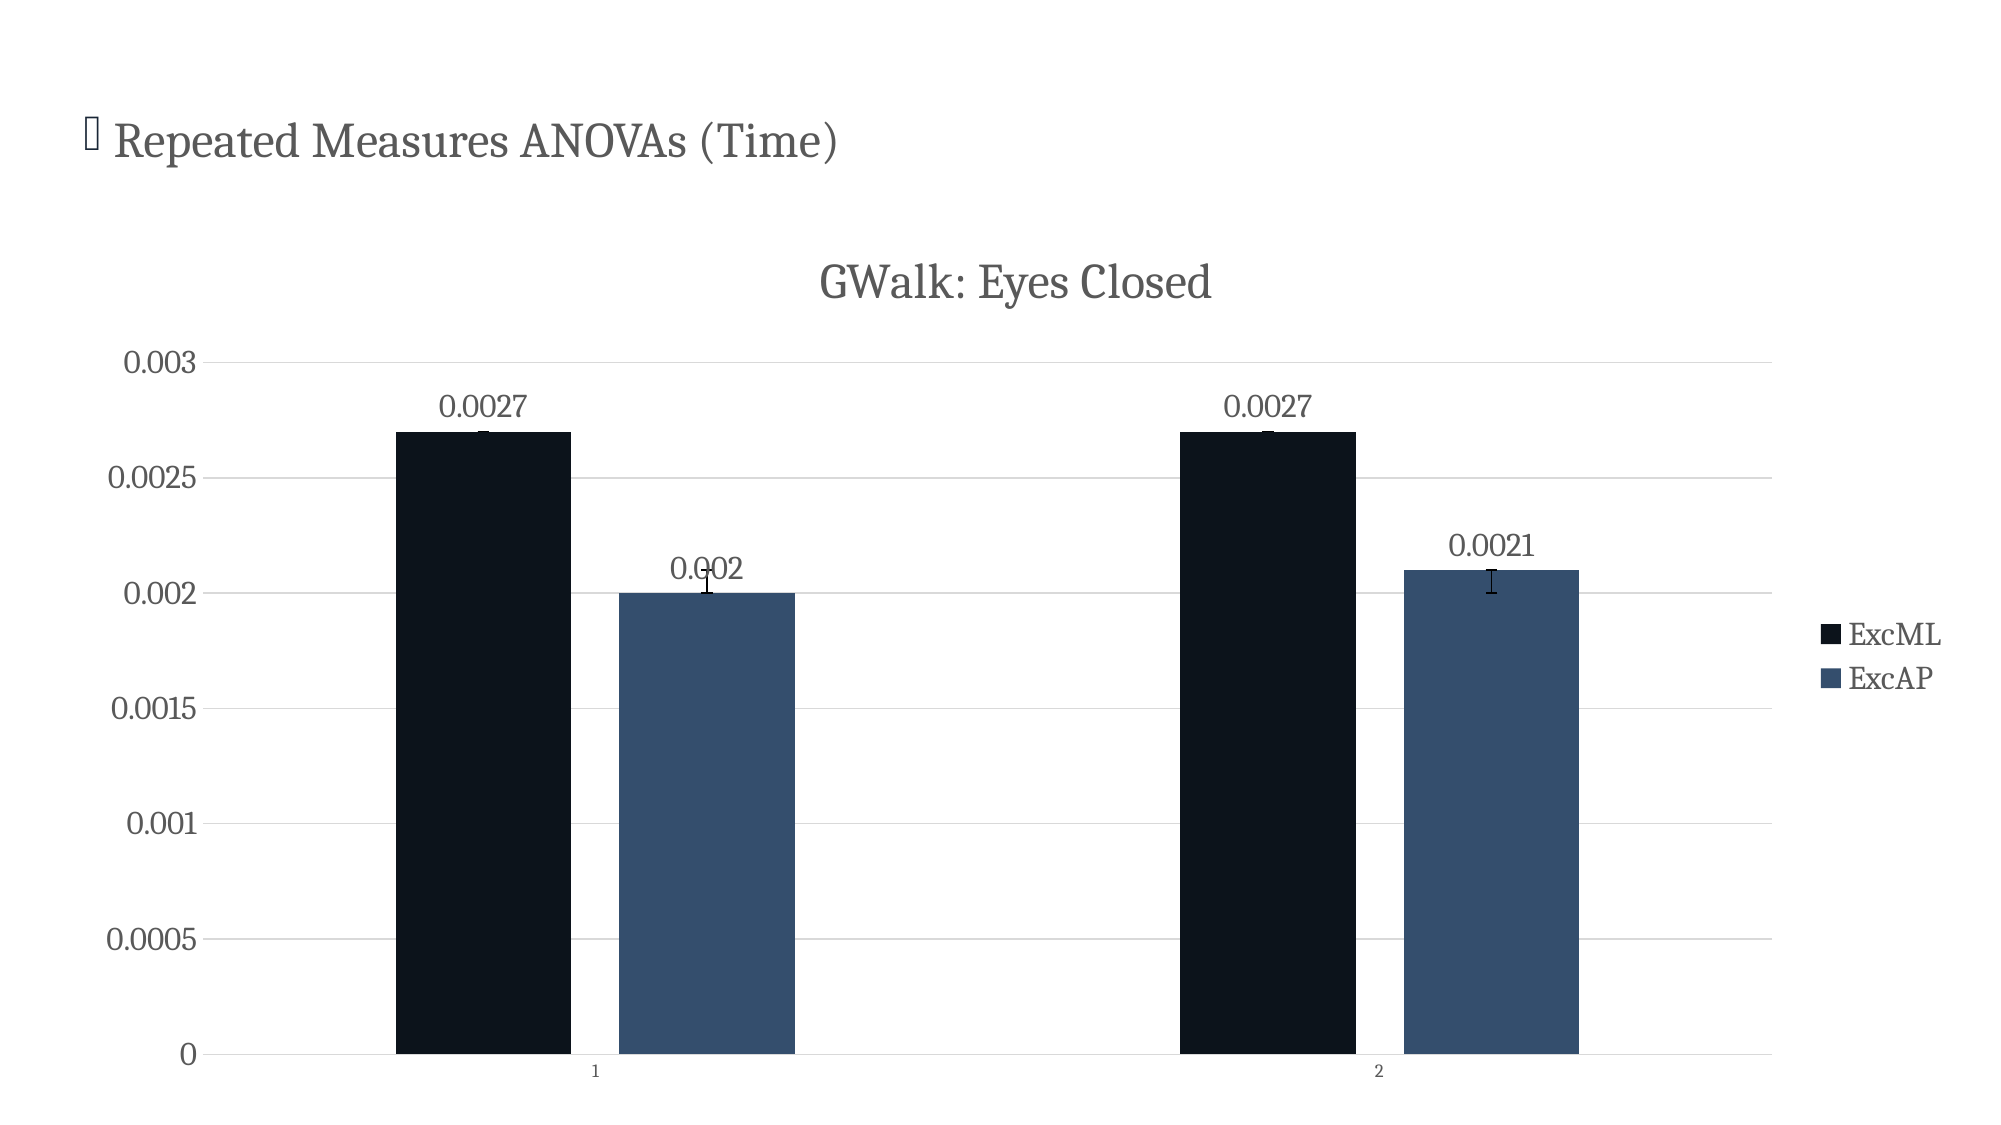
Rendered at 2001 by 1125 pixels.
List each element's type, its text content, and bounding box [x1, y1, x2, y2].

chart [68, 212, 1966, 1101]
list Repeated Measures ANOVAs (Time) [68, 0, 1269, 212]
